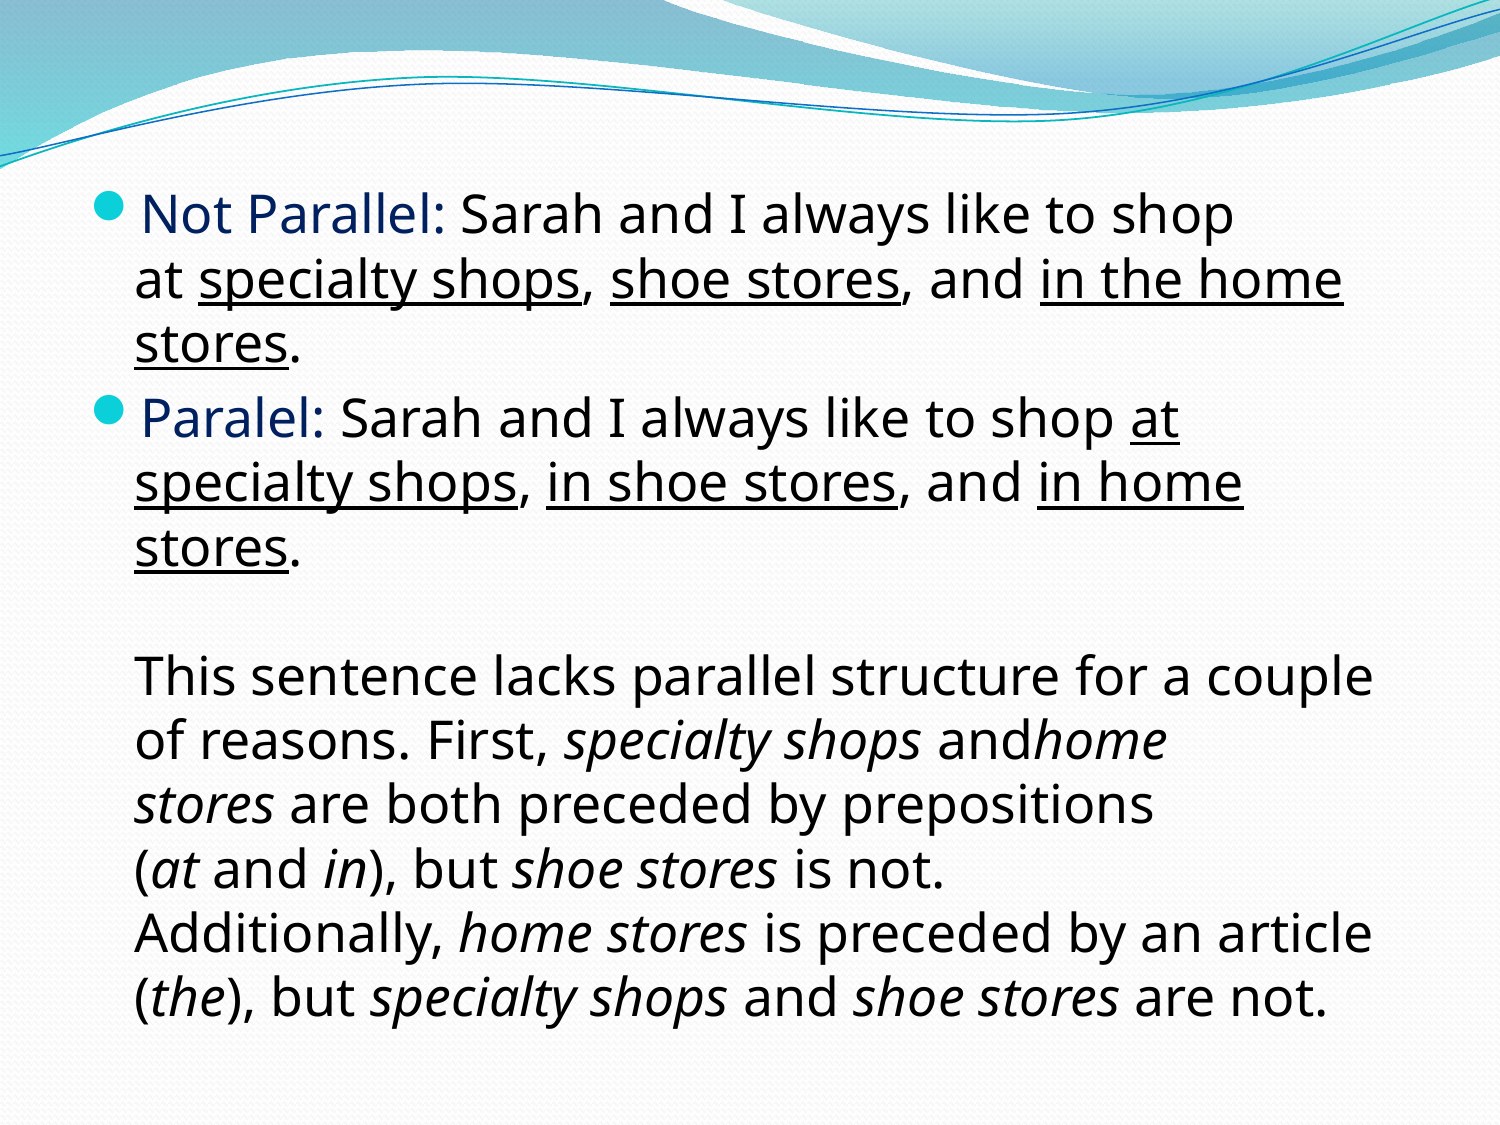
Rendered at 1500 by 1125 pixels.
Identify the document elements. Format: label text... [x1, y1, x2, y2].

list Not Parallel: Sarah and I always like to shop at specialty shops, shoe stores, and in the home stores. Paralel: Sarah and I always like to shop at specialty shops, in shoe stores, and in home stores. This sentence lacks parallel structure for a couple of reasons. First, specialty shops andhome stores are both preceded by prepositions (at and in), but shoe stores is not. Additionally, home stores is preceded by an article (the), but specialty shops and shoe stores are not. [75, 172, 1425, 1038]
